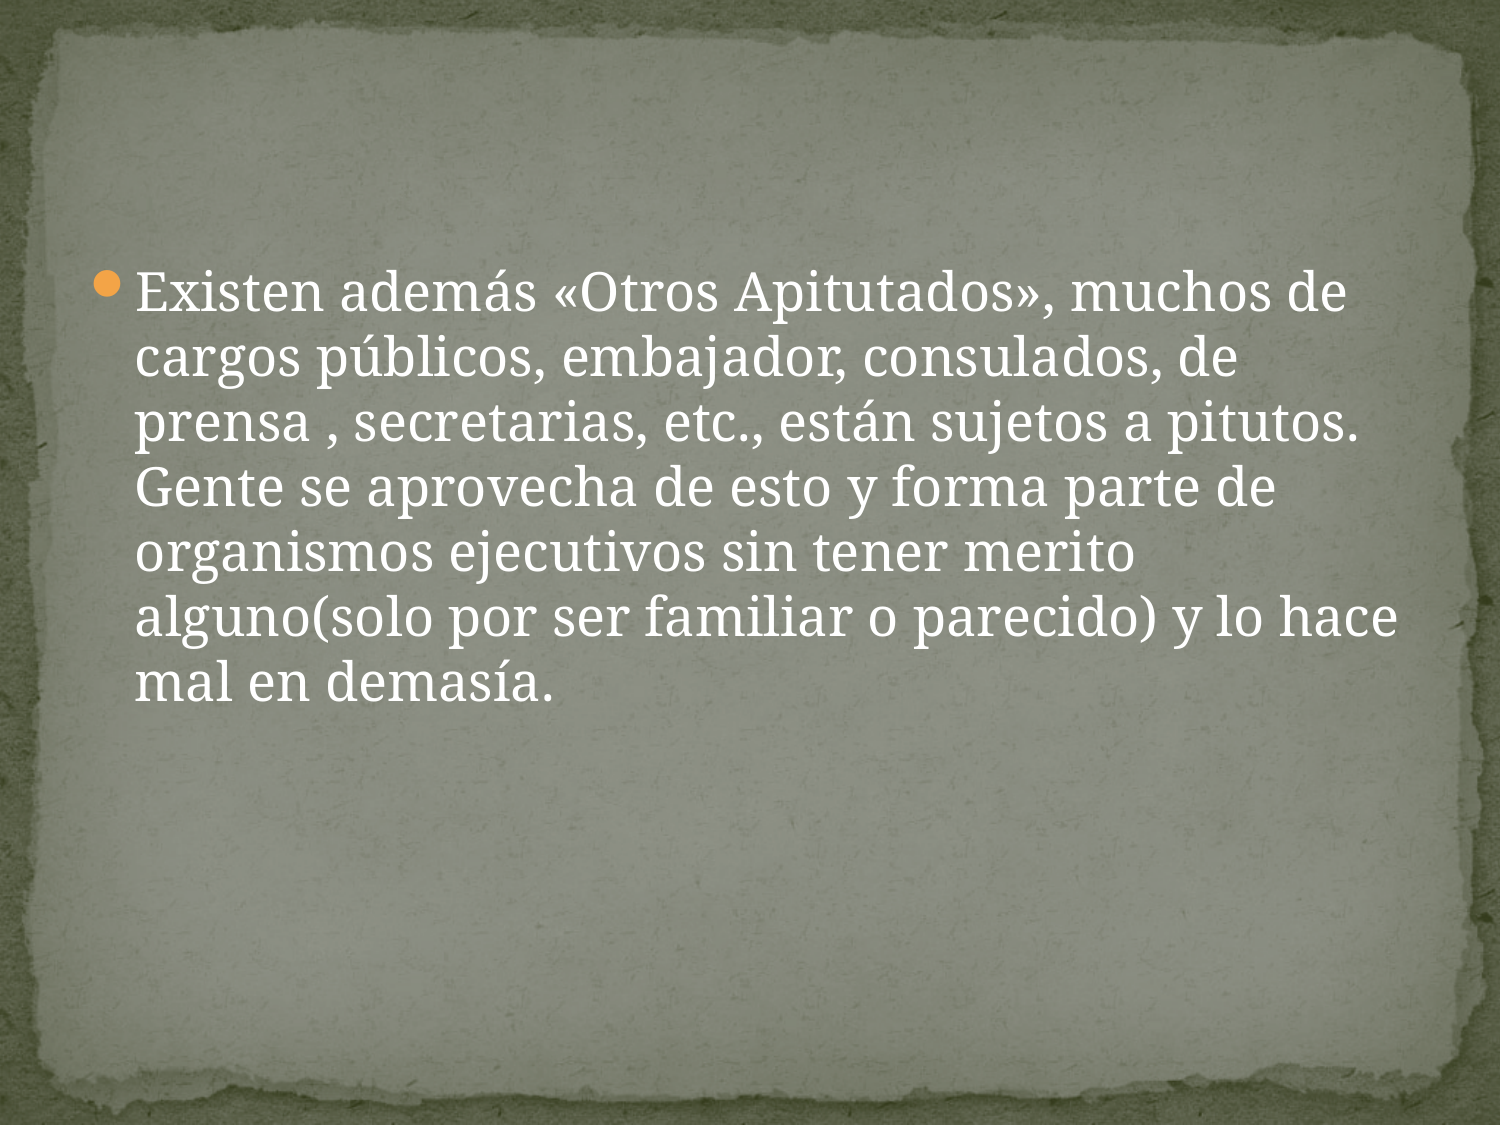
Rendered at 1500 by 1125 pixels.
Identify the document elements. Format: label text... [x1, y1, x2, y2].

list Existen además «Otros Apitutados», muchos de cargos públicos, embajador, consulados, de prensa , secretarias, etc., están sujetos a pitutos. Gente se aprovecha de esto y forma parte de organismos ejecutivos sin tener merito alguno(solo por ser familiar o parecido) y lo hace mal en demasía. [75, 249, 1425, 1000]
